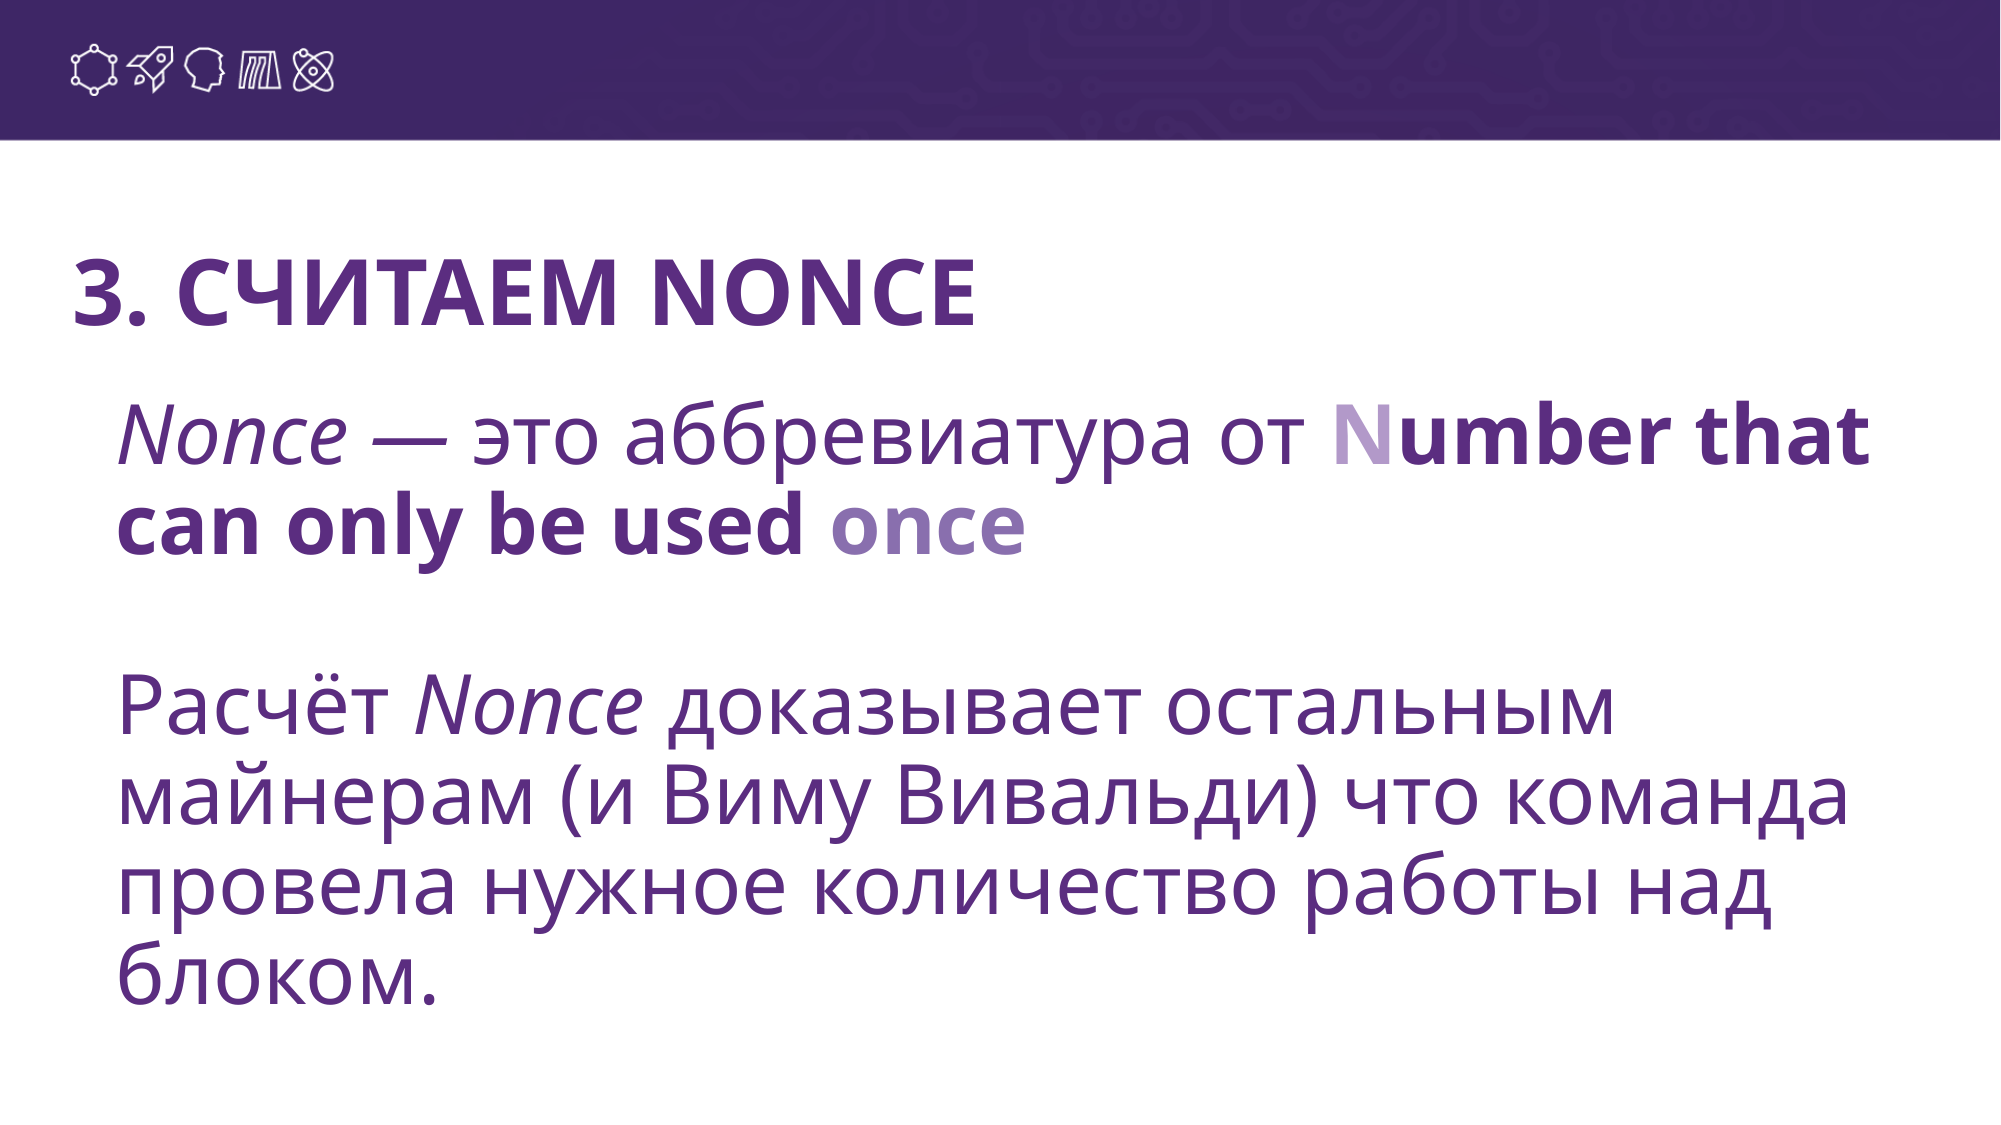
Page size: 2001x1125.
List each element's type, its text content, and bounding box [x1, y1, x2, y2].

text_box Nonce — это аббревиатура от Number that can only be used once Расчёт Nonce доказывает остальным майнерам (и Виму Вивальди) что команда провела нужное количество работы над блоком. [100, 362, 1899, 1053]
title 3. СЧИТАЕМ NONCE [57, 187, 1943, 405]
picture [0, 0, 2001, 1125]
